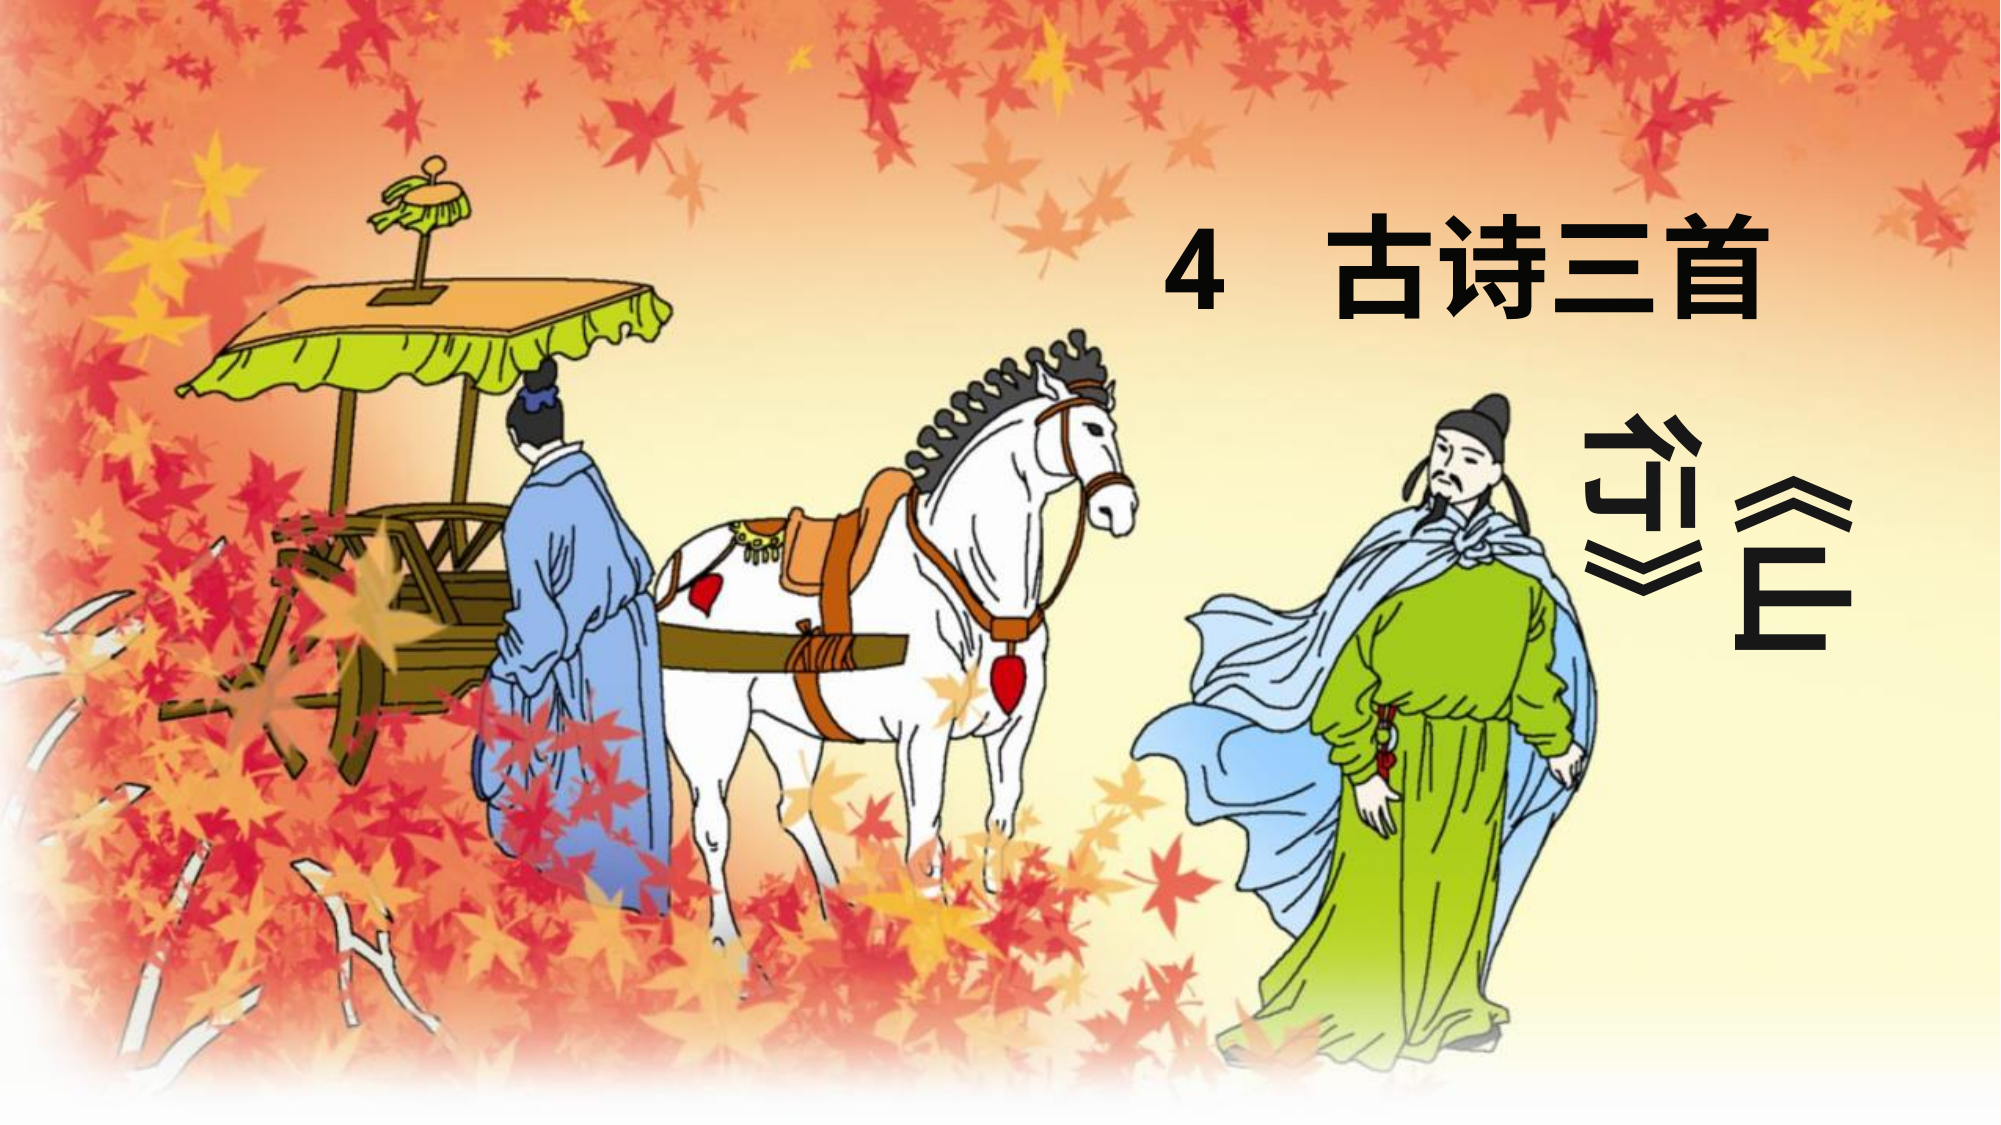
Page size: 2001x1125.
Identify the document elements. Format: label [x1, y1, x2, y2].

list [0, 0, 2000, 1125]
